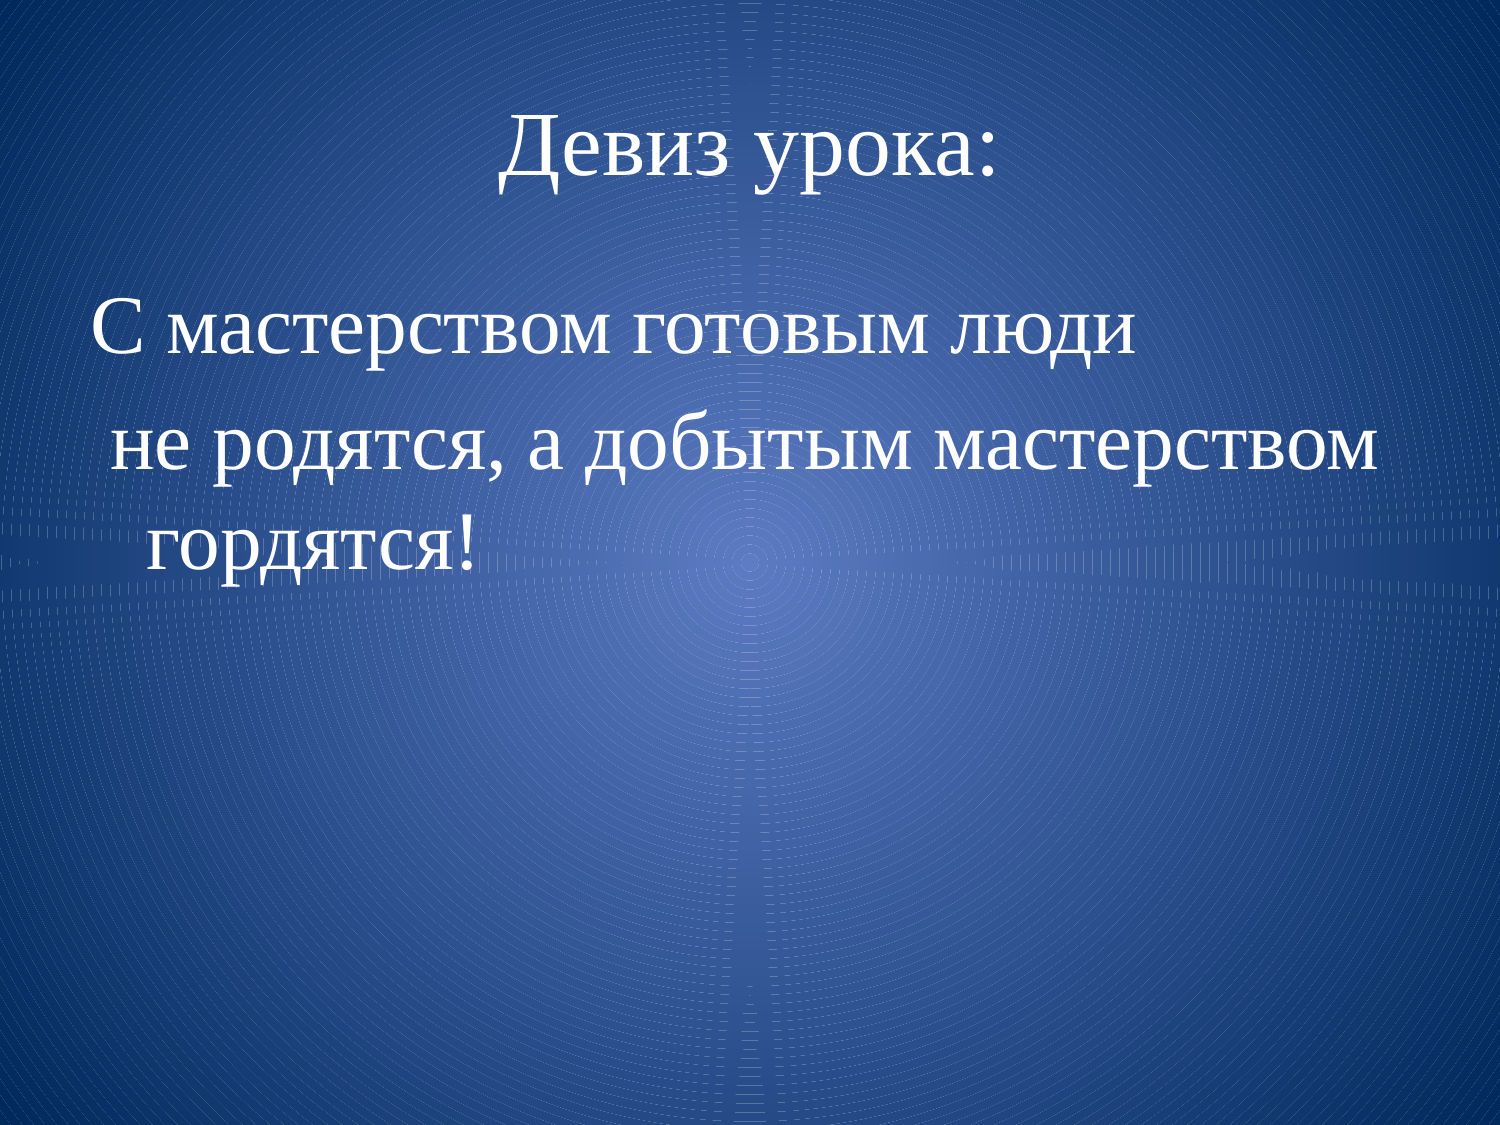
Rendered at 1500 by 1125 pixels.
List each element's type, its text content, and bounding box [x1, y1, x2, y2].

title Девиз урока: [75, 45, 1425, 233]
list С мастерством готовым люди не родятся, а добытым мастерством гордятся! [75, 262, 1425, 1005]
